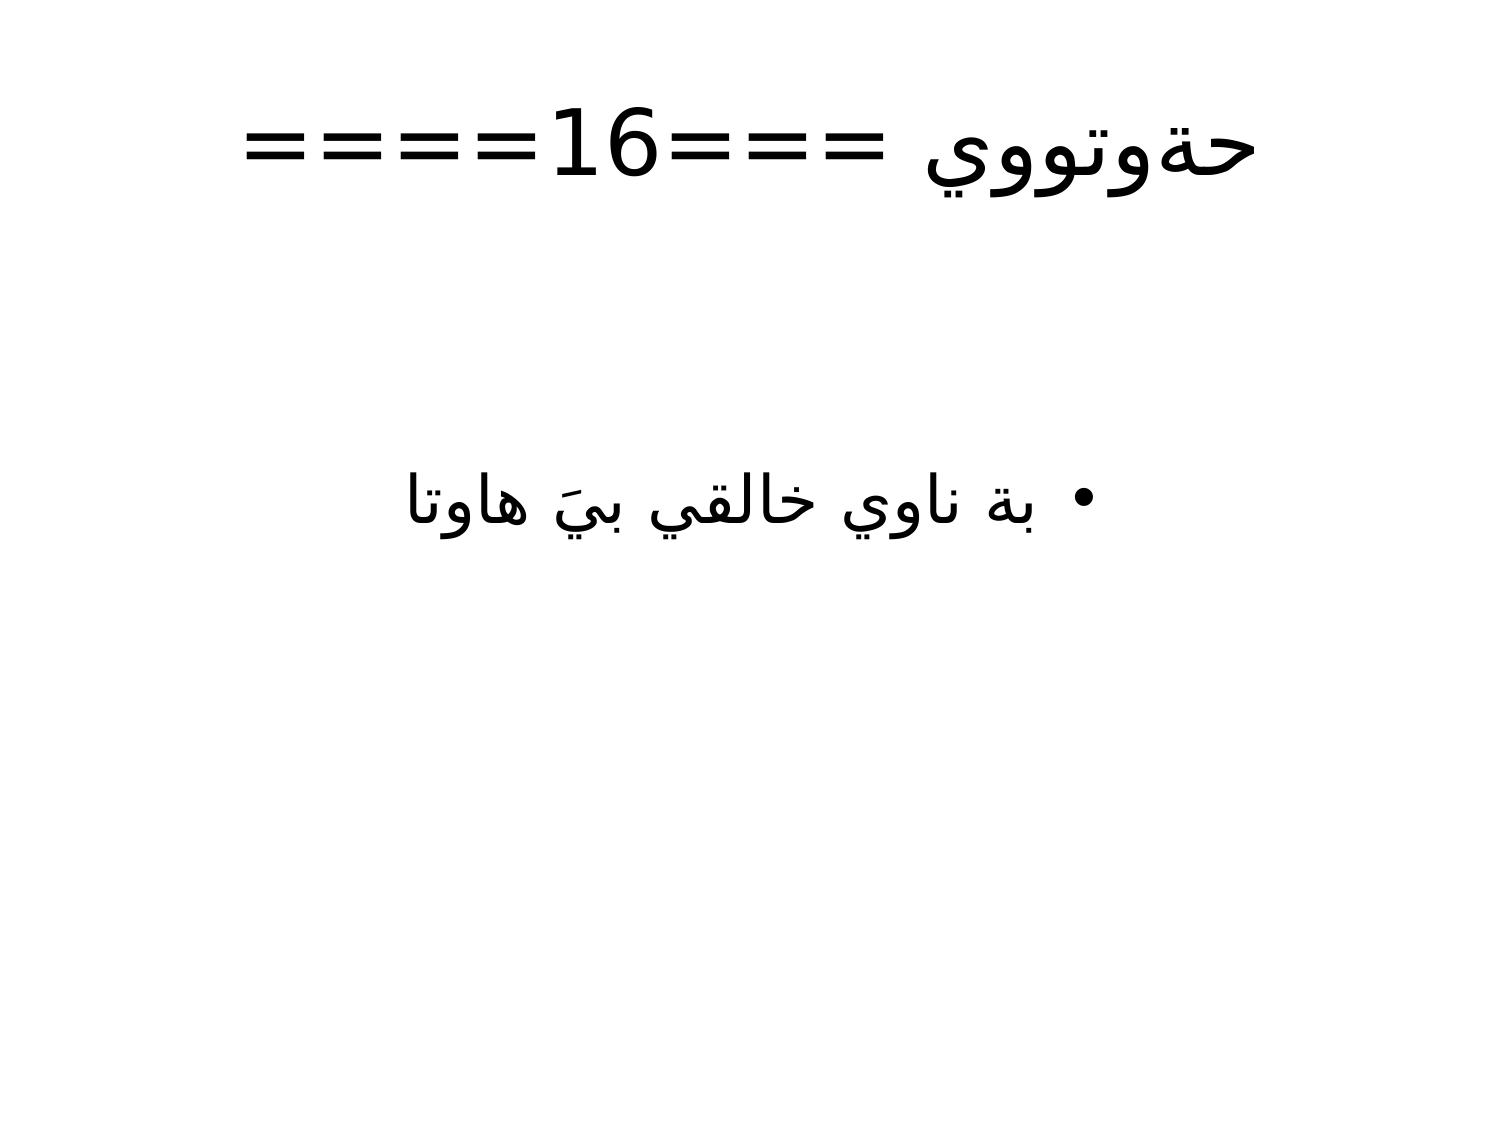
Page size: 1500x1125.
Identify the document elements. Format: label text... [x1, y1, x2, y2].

title حةوتووي ===16==== [75, 45, 1425, 233]
list بة ناوي خالقي بيَ هاوتا [75, 262, 1425, 1005]
